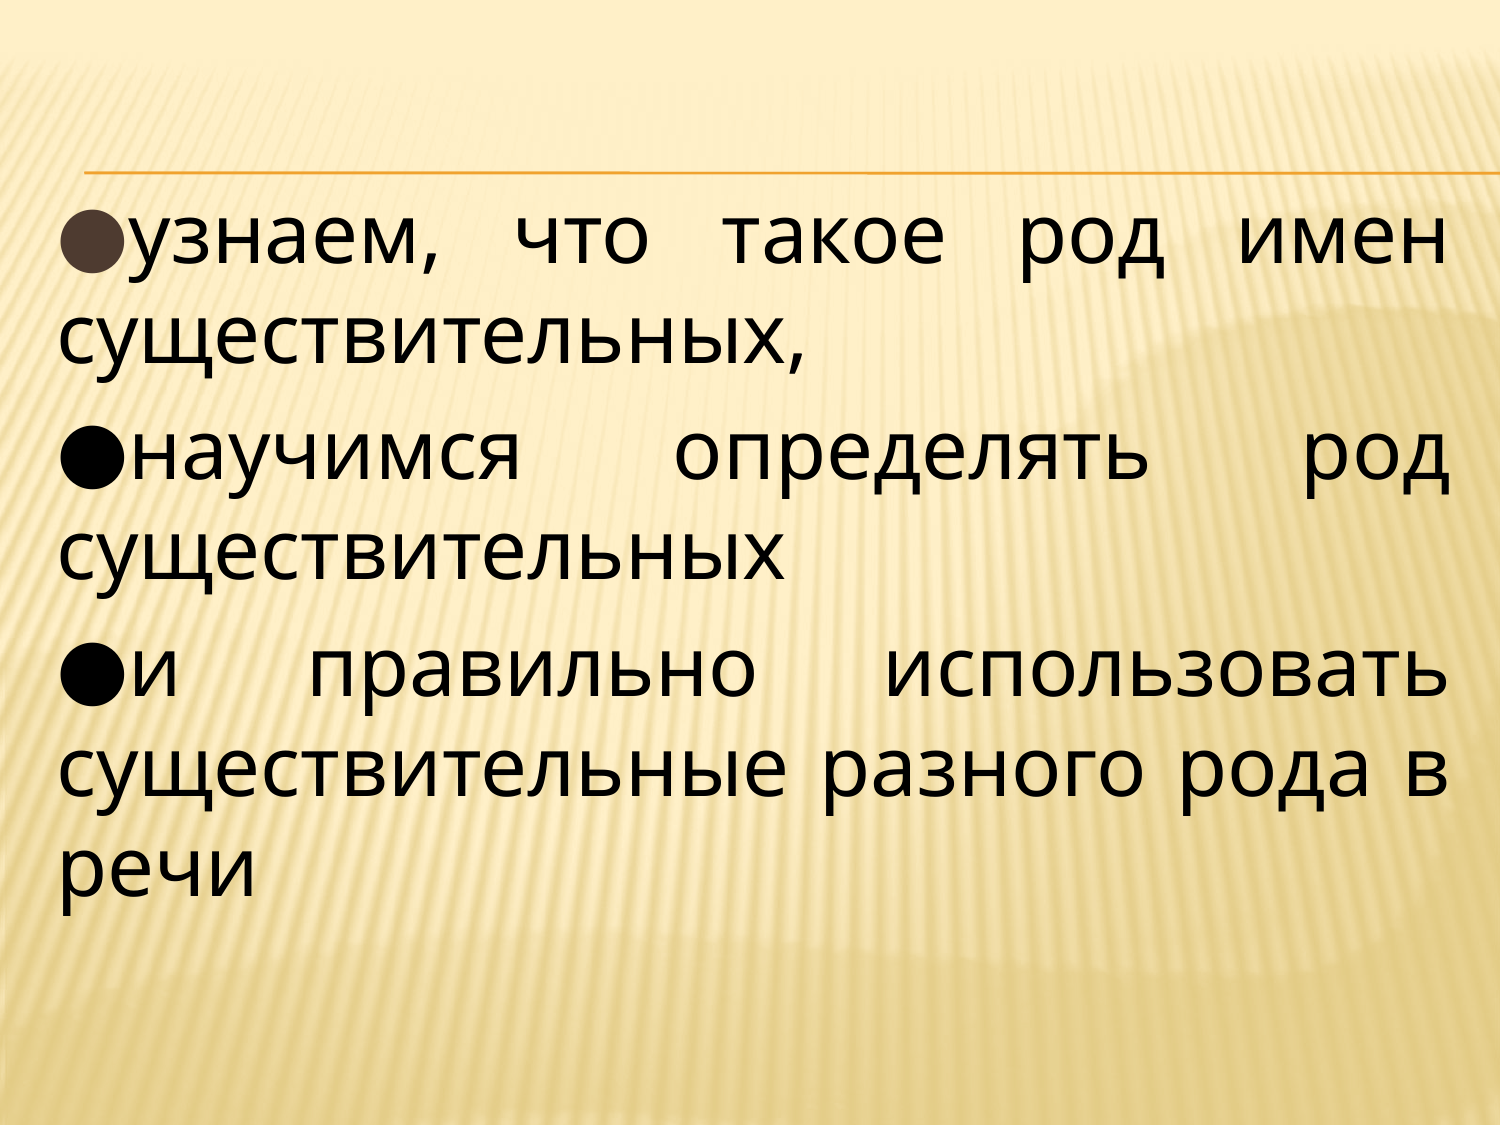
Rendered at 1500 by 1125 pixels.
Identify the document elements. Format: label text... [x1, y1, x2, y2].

list ●узнаем, что такое род имен существительных, ●научимся определять род существительных ●и правильно использовать существительные разного рода в речи [41, 172, 1467, 916]
